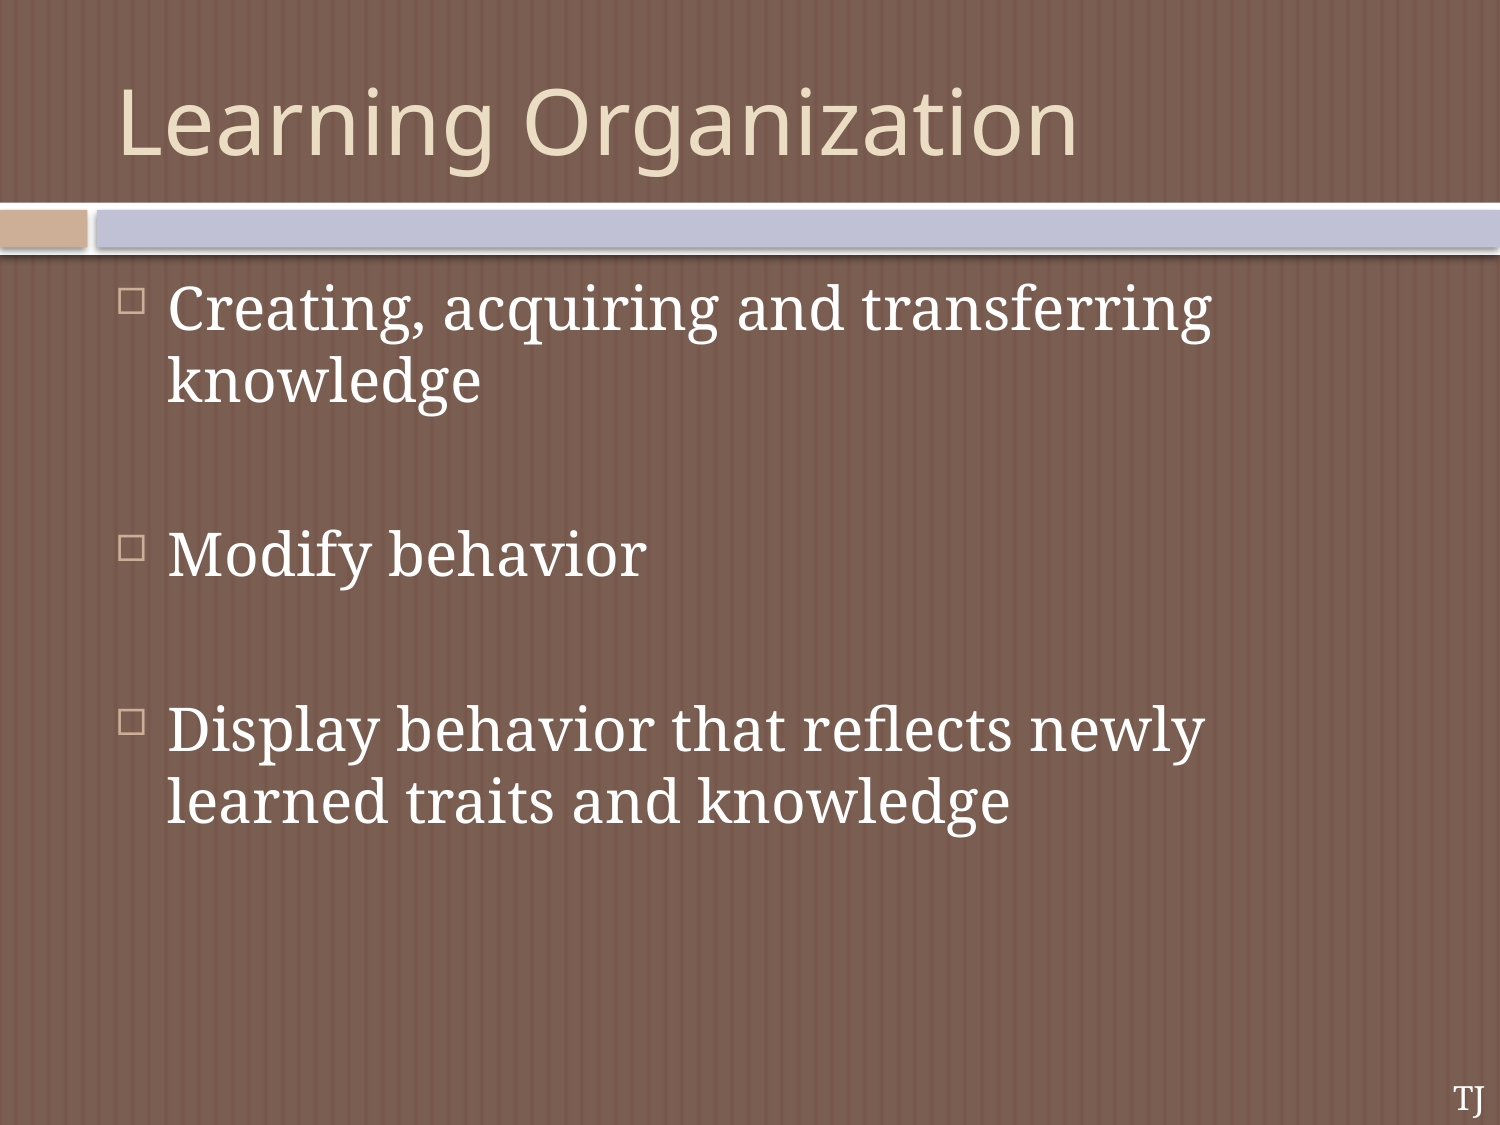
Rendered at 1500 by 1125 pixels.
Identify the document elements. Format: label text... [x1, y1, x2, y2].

title Learning Organization [100, 37, 1439, 201]
list Creating, acquiring and transferring knowledge Modify behavior Display behavior that reflects newly learned traits and knowledge [100, 262, 1439, 1001]
text_box TJ [1175, 1069, 1500, 1125]
